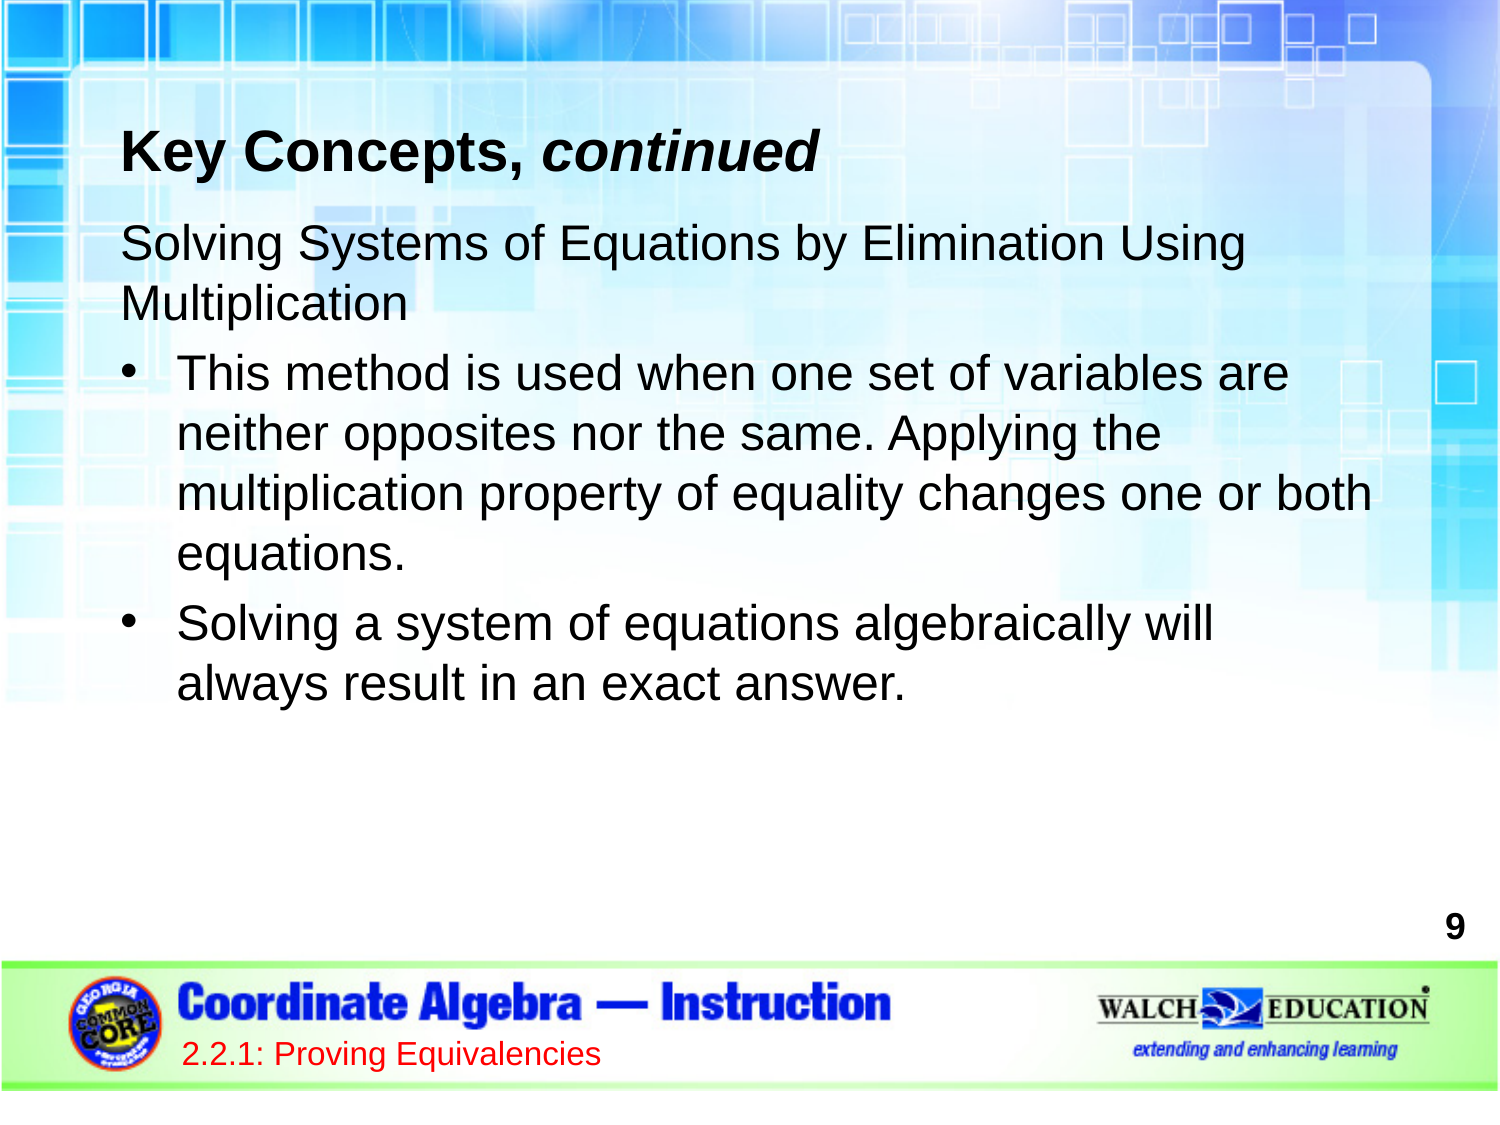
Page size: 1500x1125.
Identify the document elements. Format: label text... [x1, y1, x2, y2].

slide_number 9 [1361, 901, 1481, 949]
picture [1, 0, 1500, 1091]
list 2.2.1: Proving Equivalencies [166, 1024, 1074, 1069]
subtitle Key Concepts, continued Solving Systems of Equations by Elimination Using Multiplication This method is used when one set of variables are neither opposites nor the same. Applying the multiplication property of equality changes one or both equations. Solving a system of equations algebraically will always result in an exact answer. [105, 105, 1394, 925]
